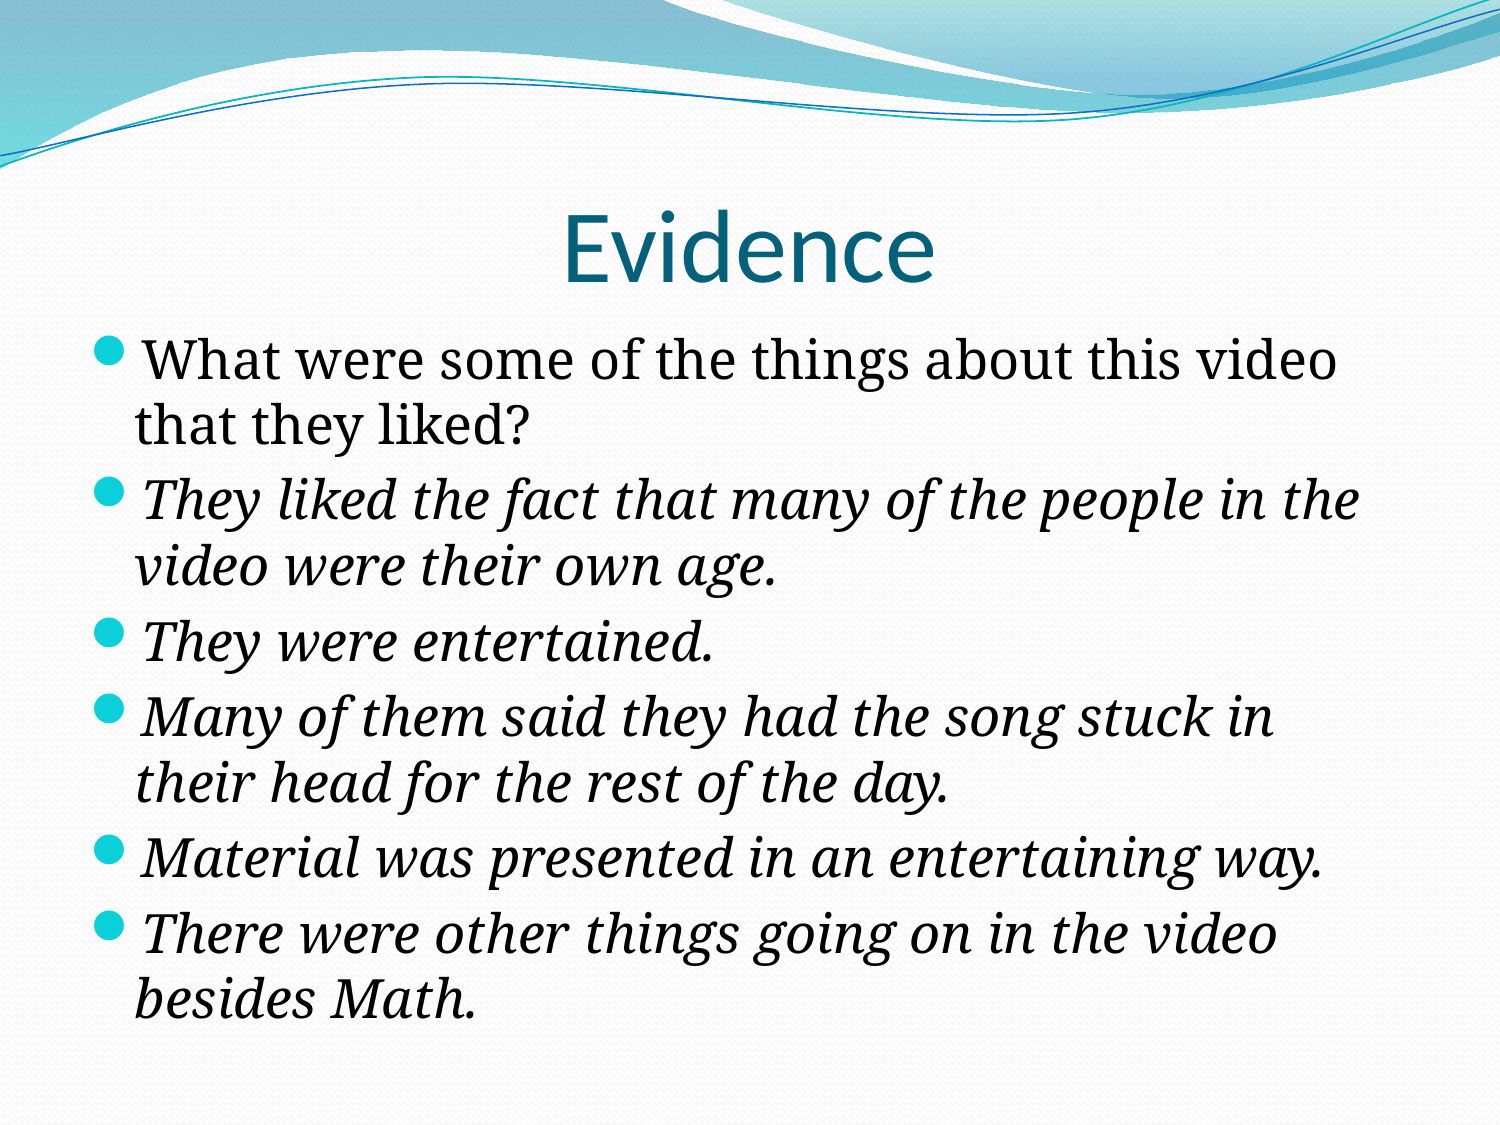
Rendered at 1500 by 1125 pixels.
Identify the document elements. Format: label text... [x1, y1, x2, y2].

list What were some of the things about this video that they liked? They liked the fact that many of the people in the video were their own age. They were entertained. Many of them said they had the song stuck in their head for the rest of the day. Material was presented in an entertaining way. There were other things going on in the video besides Math. [75, 317, 1425, 1038]
title Evidence [75, 115, 1425, 303]
